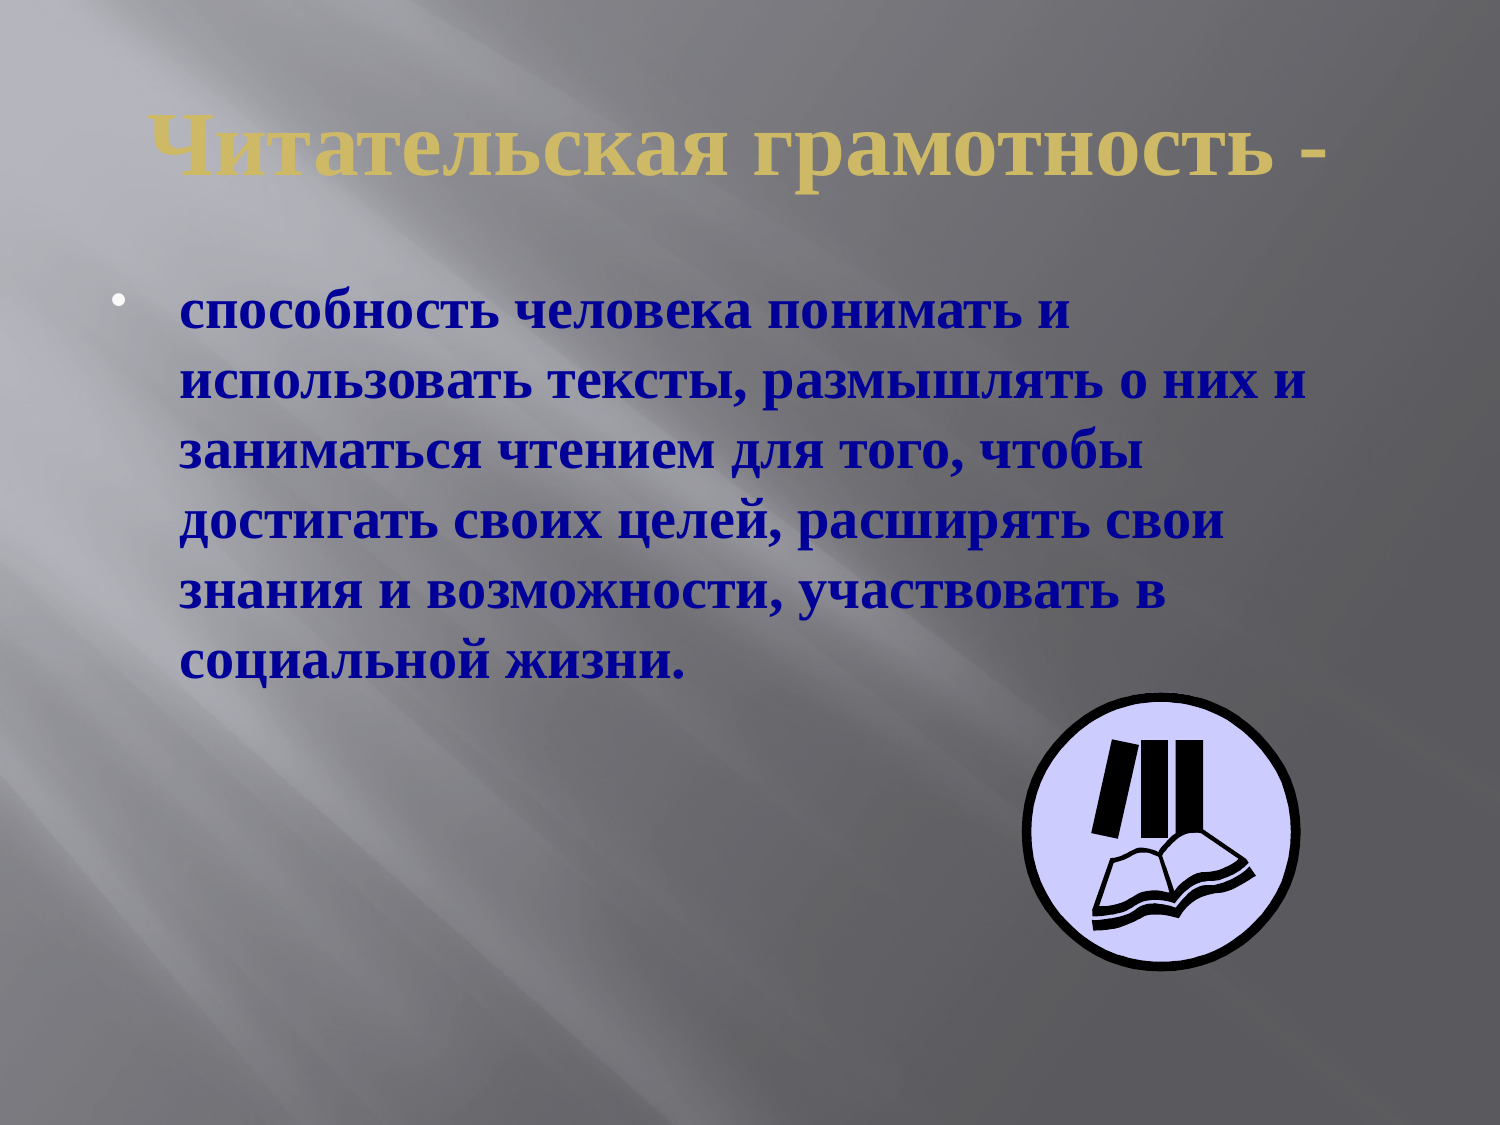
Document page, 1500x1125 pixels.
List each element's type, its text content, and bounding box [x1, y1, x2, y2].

title Читательская грамотность - [75, 45, 1425, 233]
list способность человека понимать и использовать тексты, размышлять о них и заниматься чтением для того, чтобы достигать своих целей, расширять свои знания и возможности, участвовать в социальной жизни. [75, 262, 1425, 1035]
picture [1021, 692, 1301, 972]
